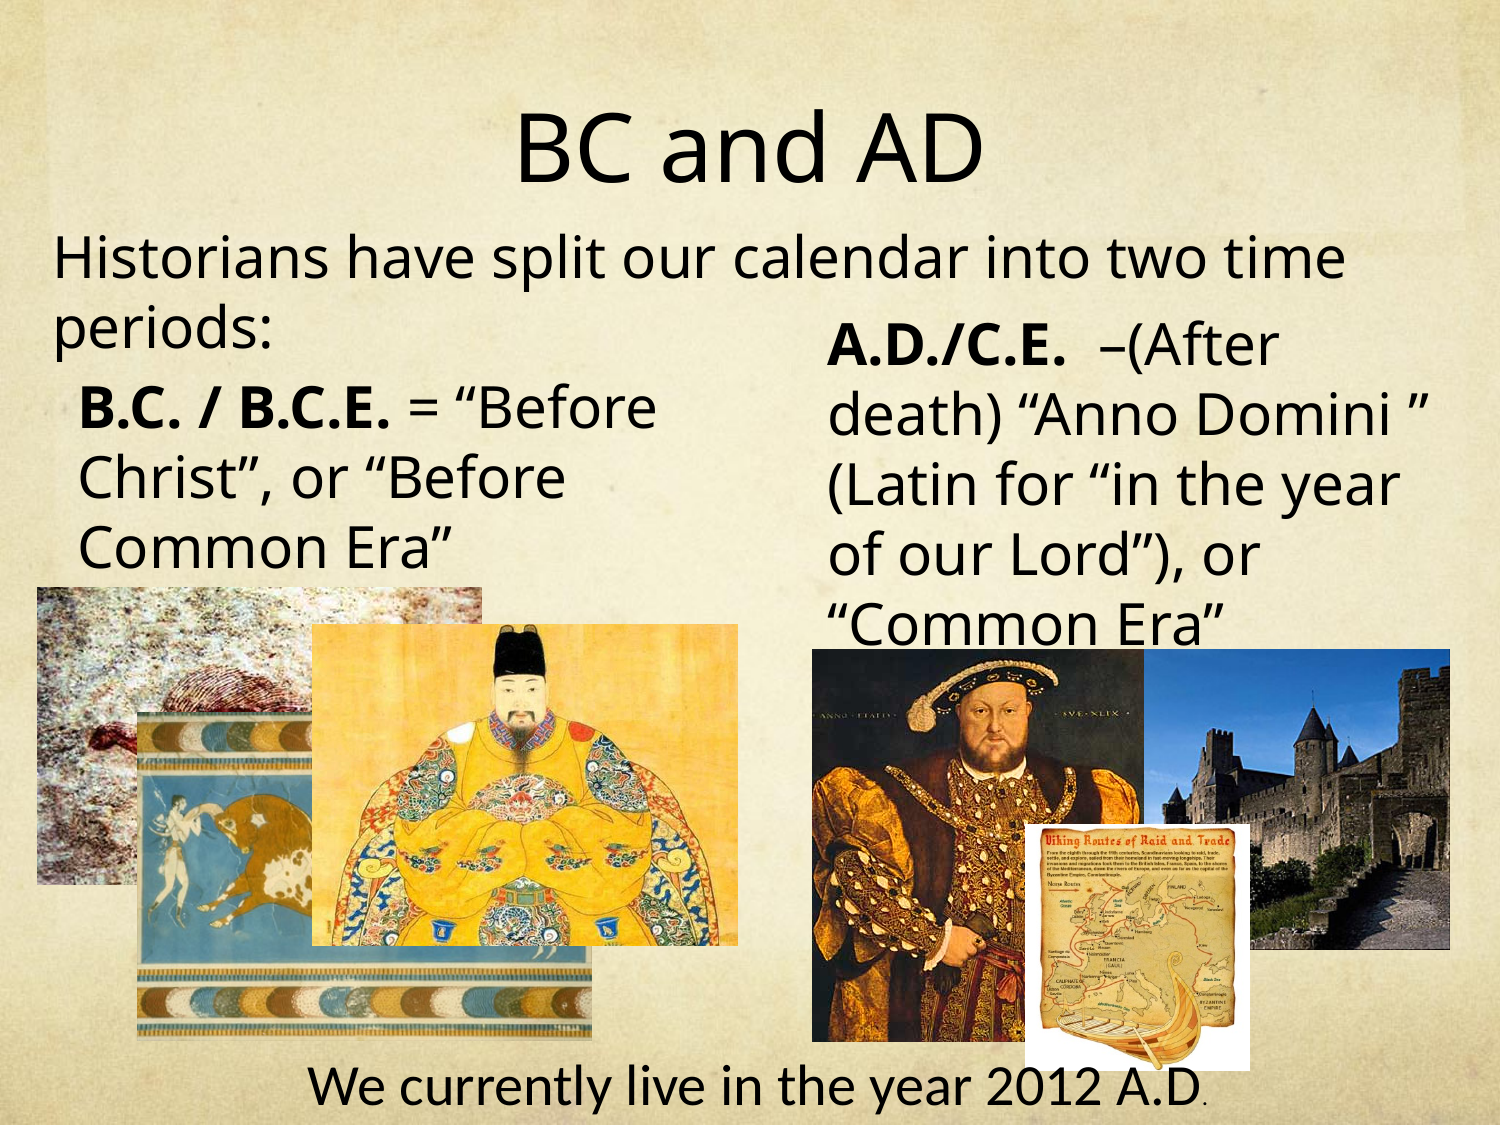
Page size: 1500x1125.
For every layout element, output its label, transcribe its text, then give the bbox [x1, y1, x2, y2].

text_box B.C. / B.C.E. = “Before Christ”, or “Before Common Era” [62, 362, 675, 588]
text_box We currently live in the year 2012 A.D. [292, 1039, 1224, 1125]
title BC and AD [75, 50, 1425, 212]
picture [0, 0, 1500, 1125]
text_box Historians have split our calendar into two time periods: [37, 212, 1438, 368]
text_box A.D./C.E. –(After death) “Anno Domini ” (Latin for “in the year of our Lord”), or “Common Era” [812, 299, 1450, 644]
